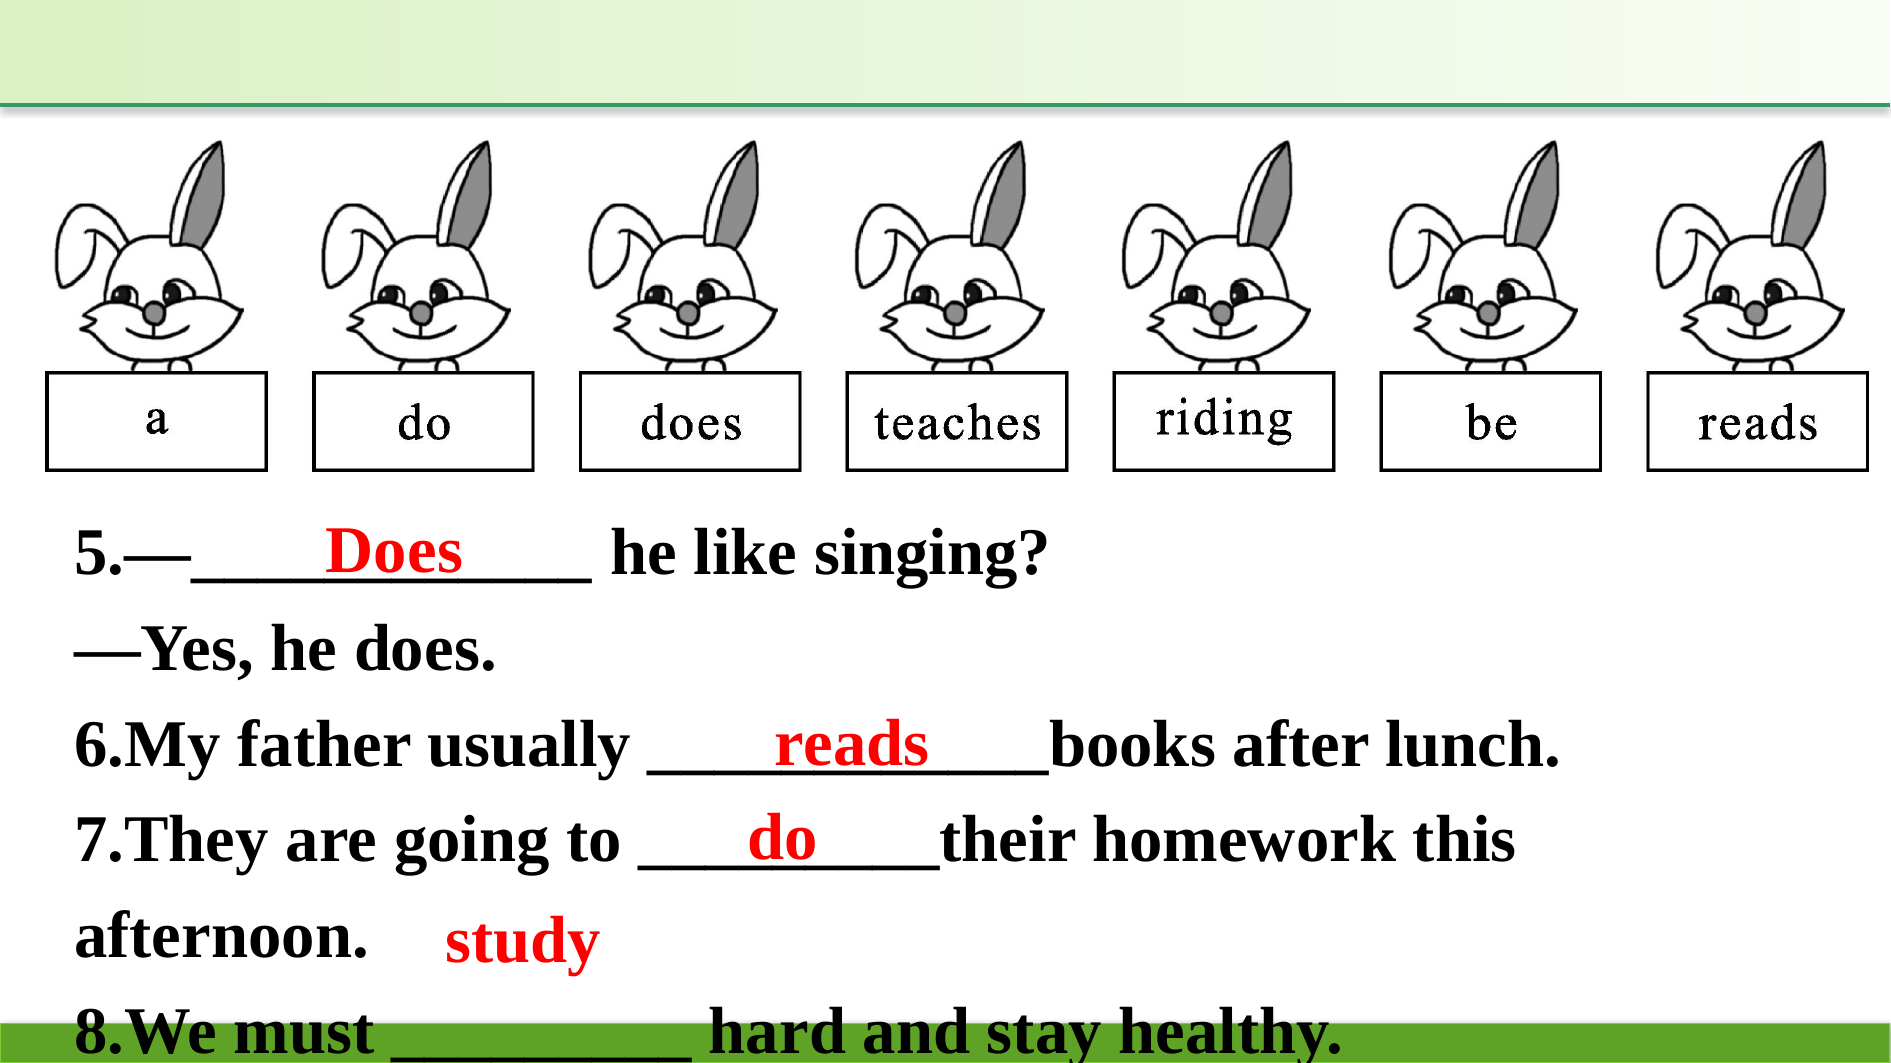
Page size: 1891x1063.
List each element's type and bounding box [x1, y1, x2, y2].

text_box [45, 136, 1873, 985]
